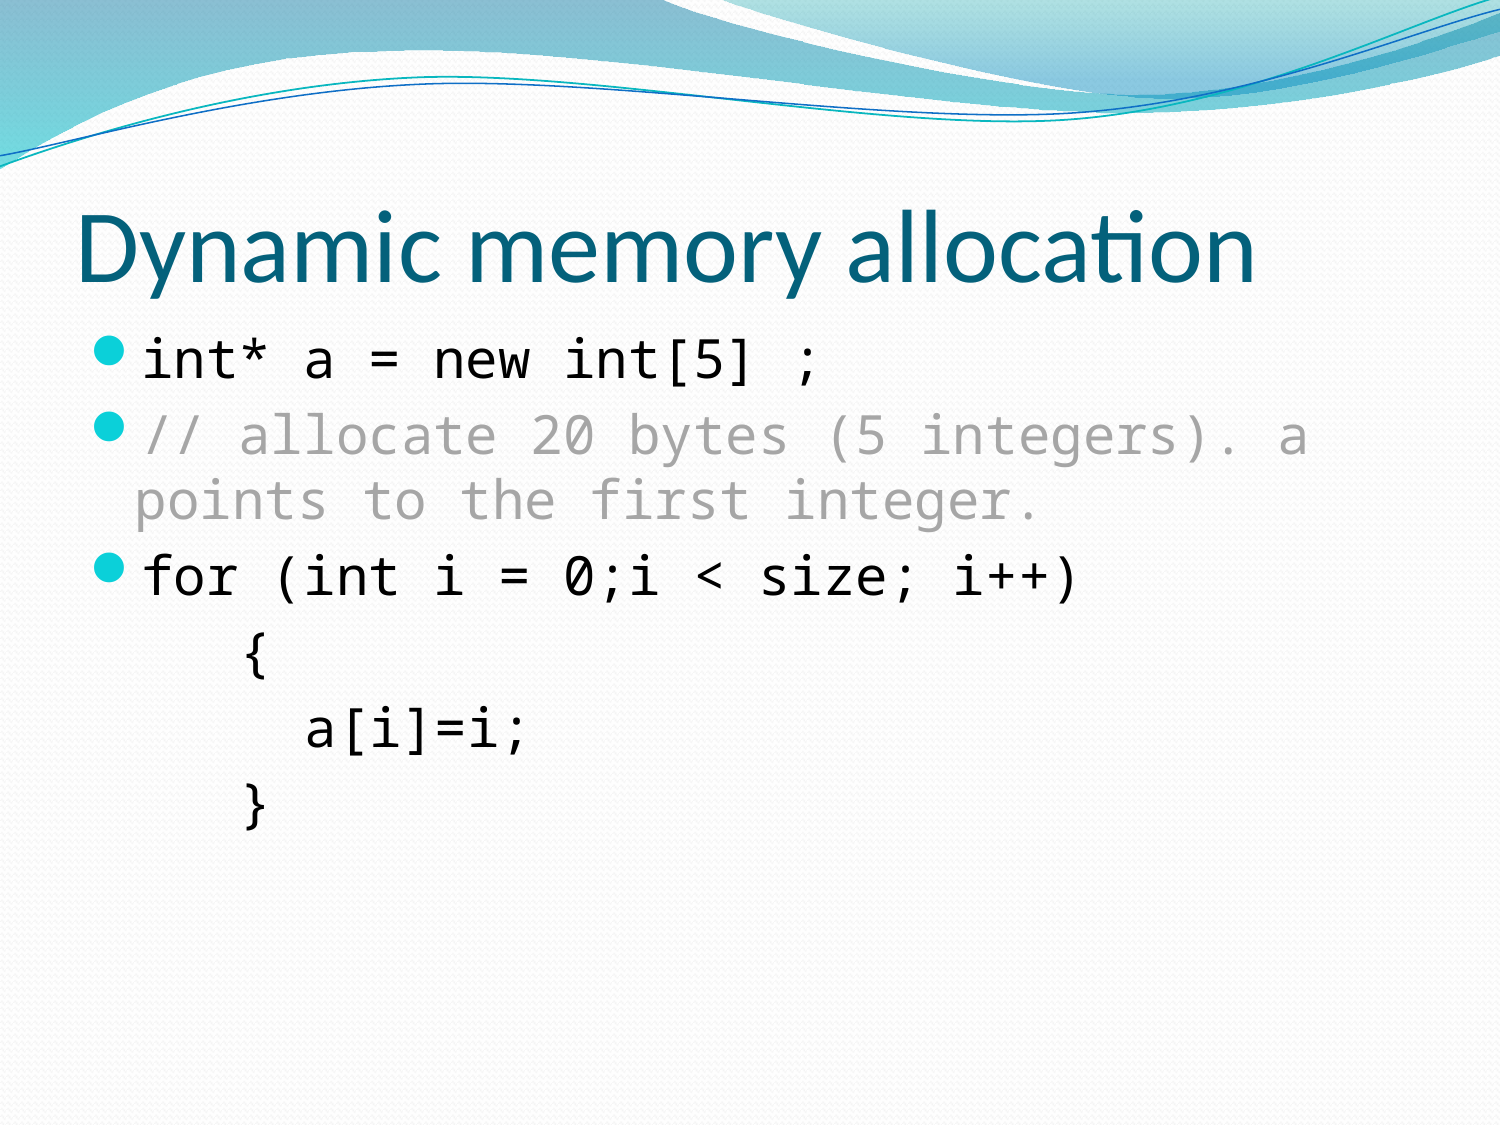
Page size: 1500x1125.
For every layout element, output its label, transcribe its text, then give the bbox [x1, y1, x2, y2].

title Dynamic memory allocation [75, 115, 1425, 303]
list int* a = new int[5] ; // allocate 20 bytes (5 integers). a points to the first integer. for (int i = 0;i < size; i++) { a[i]=i; } [75, 317, 1425, 1038]
